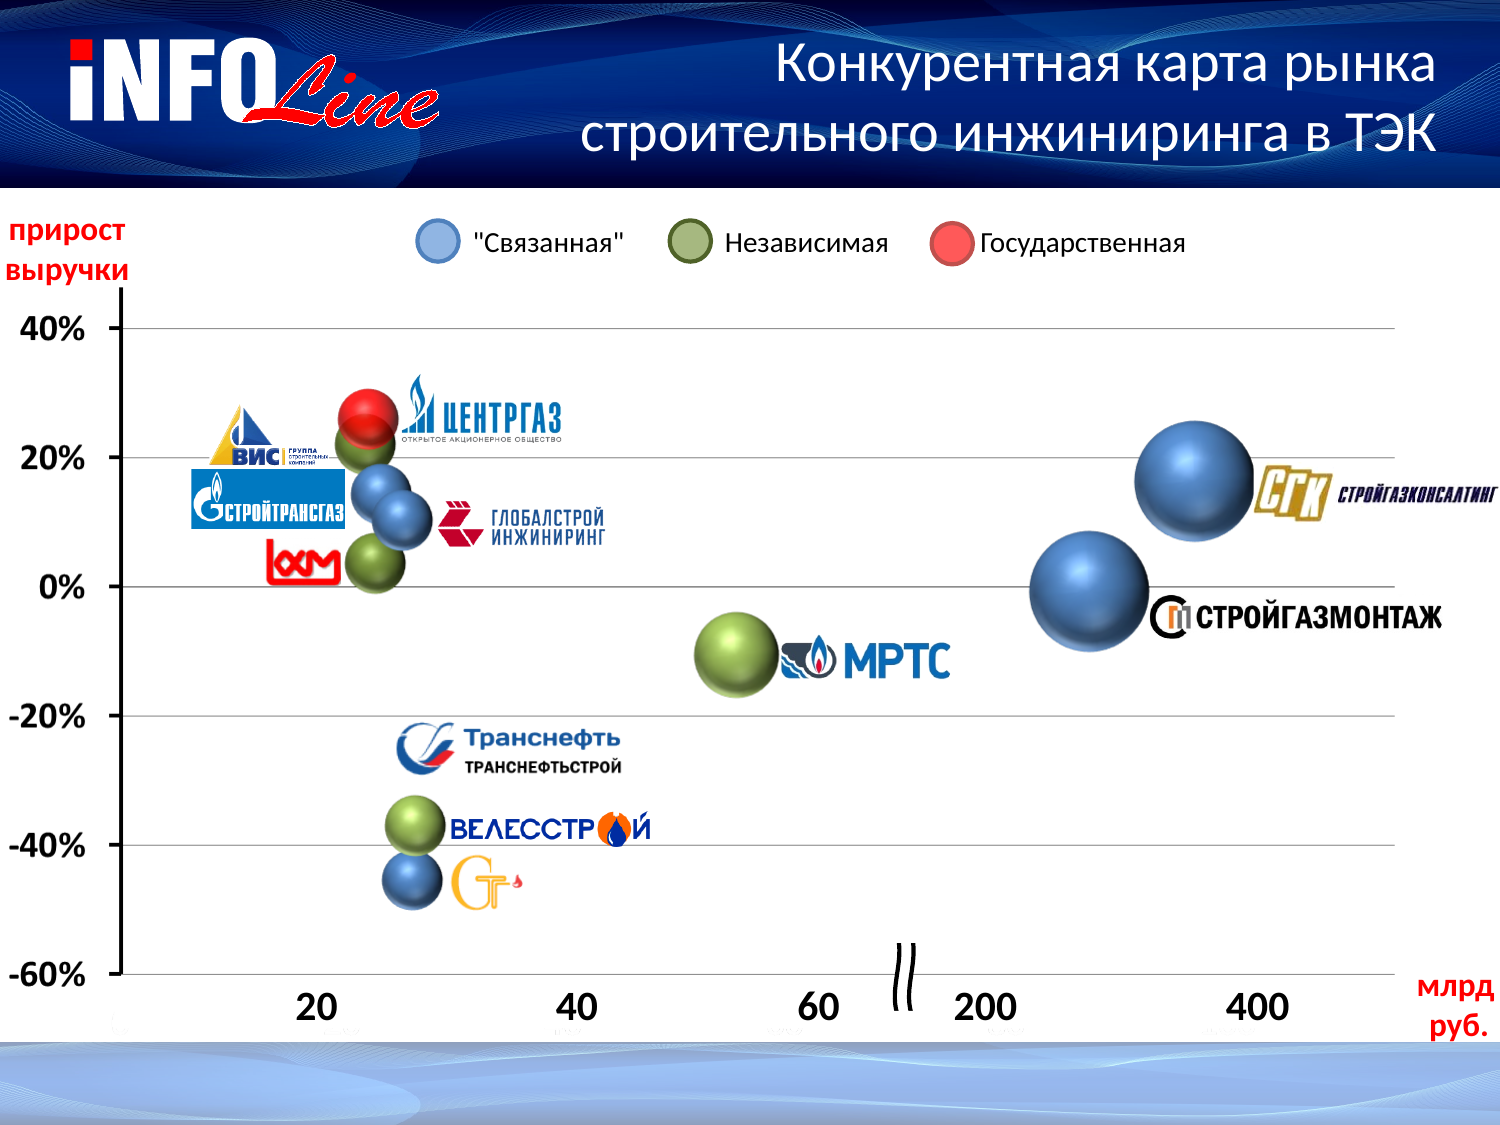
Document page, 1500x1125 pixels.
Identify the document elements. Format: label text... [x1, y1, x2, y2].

text_box Конкурентная карта рынка строительного инжиниринга в ТЭК [300, 17, 1439, 170]
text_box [390, 708, 626, 784]
picture [0, 0, 1500, 188]
picture [0, 241, 1500, 1049]
text_box млрд руб. [1445, 955, 1500, 1051]
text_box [891, 922, 919, 1017]
text_box прирост выручки [4, 207, 130, 240]
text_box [417, 220, 1217, 265]
